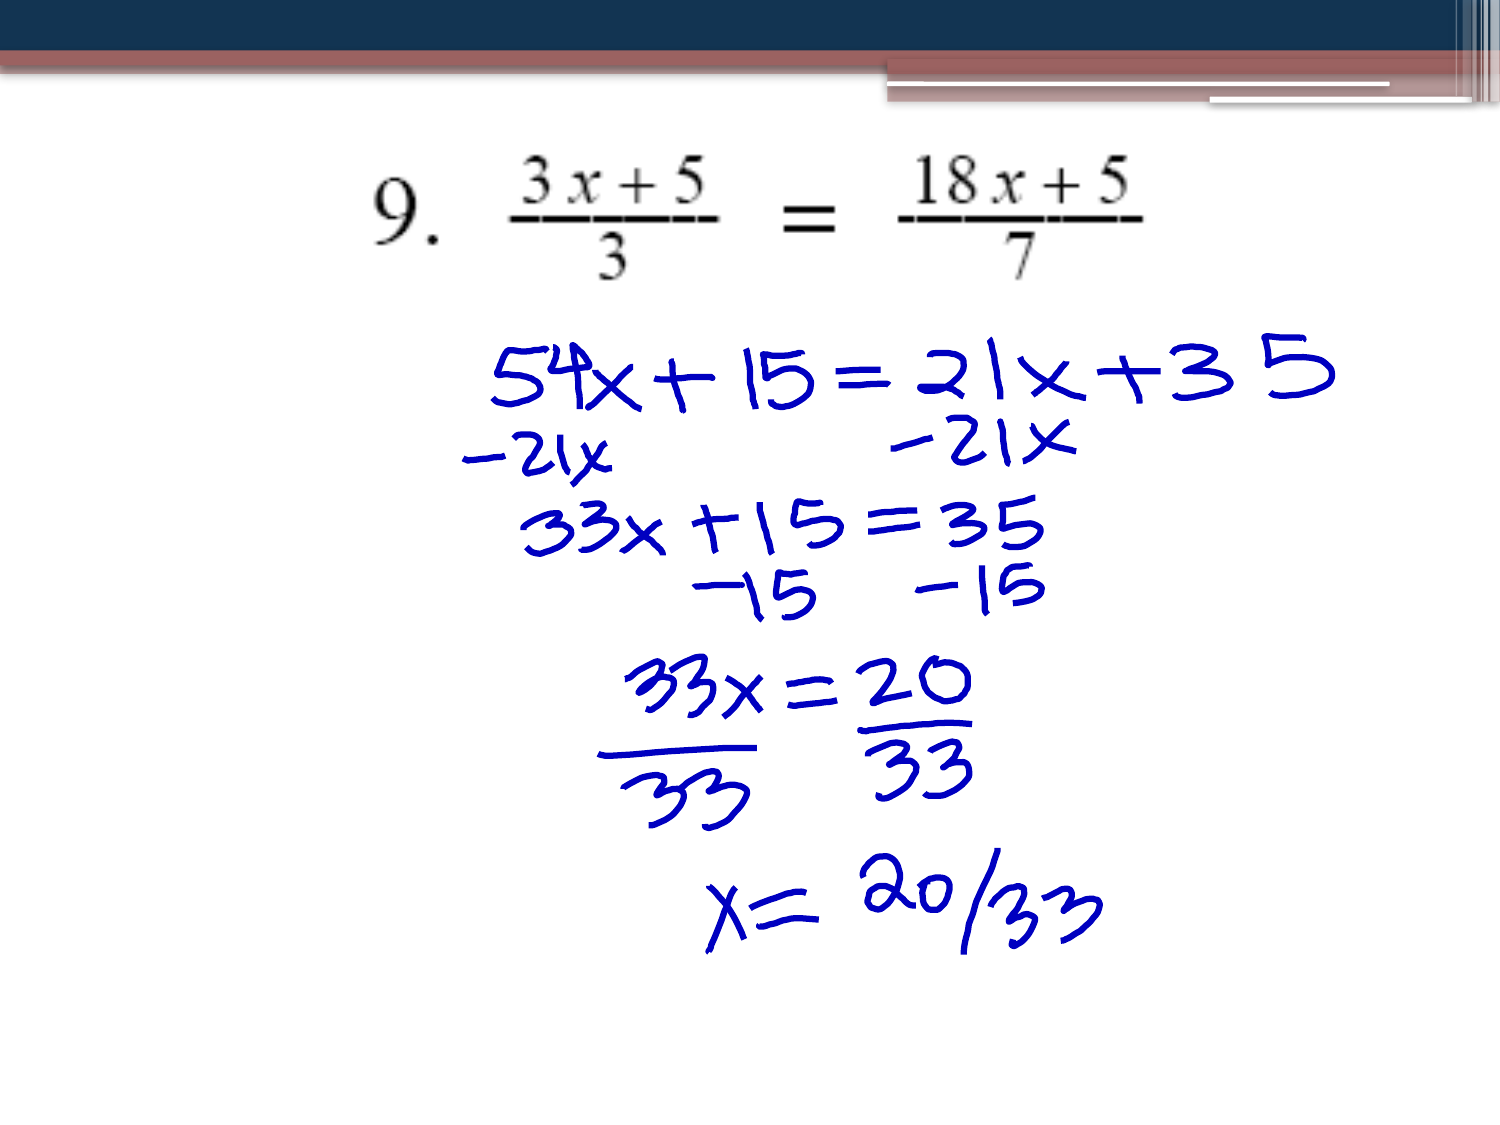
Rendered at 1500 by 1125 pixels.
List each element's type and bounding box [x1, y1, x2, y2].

text_box [677, 376, 713, 380]
text_box [612, 386, 642, 410]
text_box [1031, 425, 1050, 442]
text_box [627, 516, 644, 535]
text_box [786, 678, 833, 686]
text_box [915, 584, 959, 592]
text_box [890, 436, 933, 450]
text_box [1019, 356, 1051, 382]
text_box [462, 454, 506, 462]
text_box [722, 675, 762, 718]
text_box [644, 536, 664, 556]
text_box [580, 502, 618, 551]
text_box [857, 660, 912, 704]
text_box [597, 747, 757, 757]
text_box [940, 504, 986, 545]
text_box [549, 349, 591, 410]
text_box [1032, 361, 1068, 396]
text_box [861, 855, 916, 911]
text_box [669, 655, 715, 716]
text_box [1000, 497, 1042, 548]
text_box [708, 885, 726, 909]
text_box [868, 523, 921, 533]
text_box [654, 377, 672, 381]
text_box [918, 876, 951, 911]
text_box [1263, 335, 1333, 397]
text_box [492, 349, 548, 405]
text_box [745, 349, 757, 410]
text_box [859, 722, 973, 732]
text_box [726, 907, 745, 940]
text_box [587, 366, 634, 409]
text_box [678, 770, 748, 829]
text_box [981, 565, 989, 615]
text_box [622, 774, 685, 827]
text_box [775, 571, 814, 619]
text_box [1097, 370, 1126, 374]
text_box [758, 917, 819, 928]
text_box [999, 420, 1011, 465]
text_box [792, 500, 842, 547]
text_box [921, 657, 969, 703]
text_box [946, 416, 986, 464]
text_box [990, 349, 1002, 400]
text_box [693, 584, 739, 589]
text_box [692, 519, 707, 526]
text_box [923, 740, 971, 797]
text_box [962, 847, 999, 955]
text_box [989, 885, 1036, 947]
text_box [710, 516, 739, 522]
text_box [759, 502, 774, 555]
text_box [787, 699, 838, 707]
text_box [1171, 345, 1232, 399]
text_box [919, 352, 965, 398]
text_box [702, 504, 717, 553]
picture [334, 112, 1166, 338]
text_box [670, 360, 684, 412]
text_box [513, 433, 554, 475]
text_box [762, 352, 812, 408]
text_box [621, 520, 662, 553]
text_box [1001, 564, 1043, 604]
text_box [868, 509, 918, 516]
text_box [707, 886, 737, 953]
text_box [725, 677, 746, 694]
text_box [1022, 421, 1070, 462]
text_box [745, 693, 762, 712]
text_box [1121, 355, 1141, 404]
text_box [743, 573, 764, 621]
text_box [592, 456, 613, 471]
text_box [594, 369, 612, 386]
text_box [582, 443, 595, 461]
text_box [749, 890, 807, 910]
text_box [570, 442, 607, 486]
text_box [867, 741, 918, 800]
text_box [559, 434, 571, 474]
text_box [522, 512, 572, 555]
text_box [1048, 378, 1087, 399]
text_box [1047, 438, 1077, 453]
text_box [1042, 888, 1101, 942]
text_box [624, 660, 675, 711]
